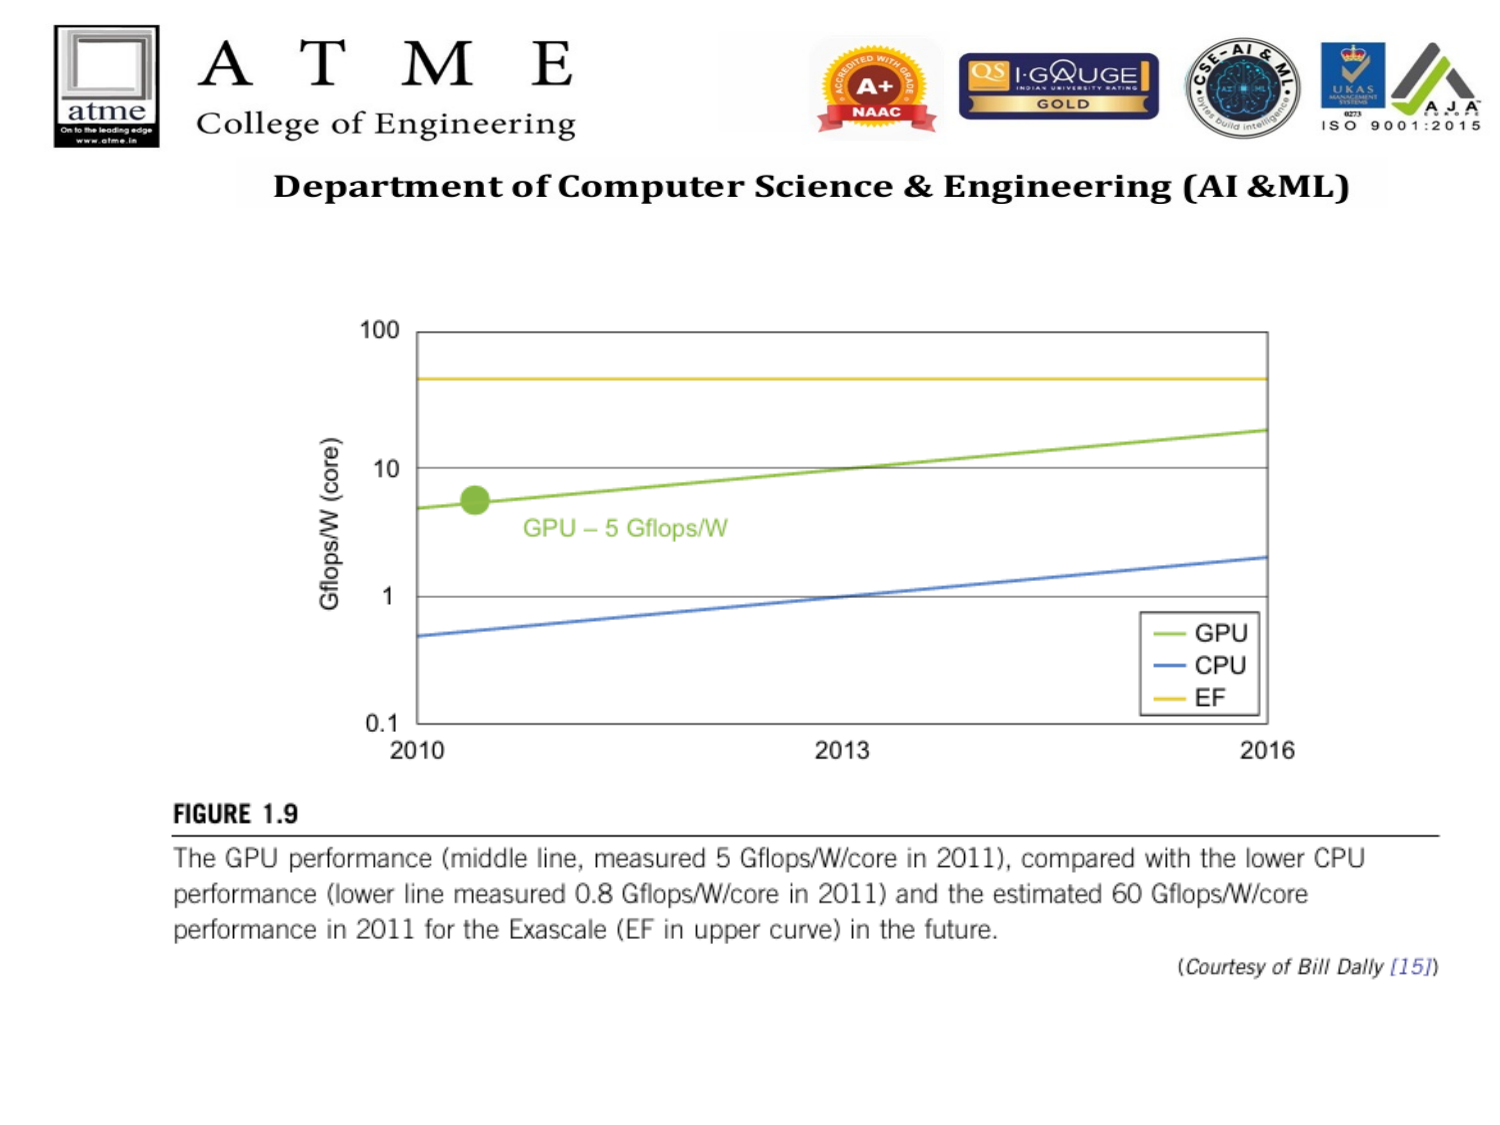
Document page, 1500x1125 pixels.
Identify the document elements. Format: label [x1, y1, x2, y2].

picture [155, 274, 1444, 1001]
picture [24, 0, 1500, 226]
